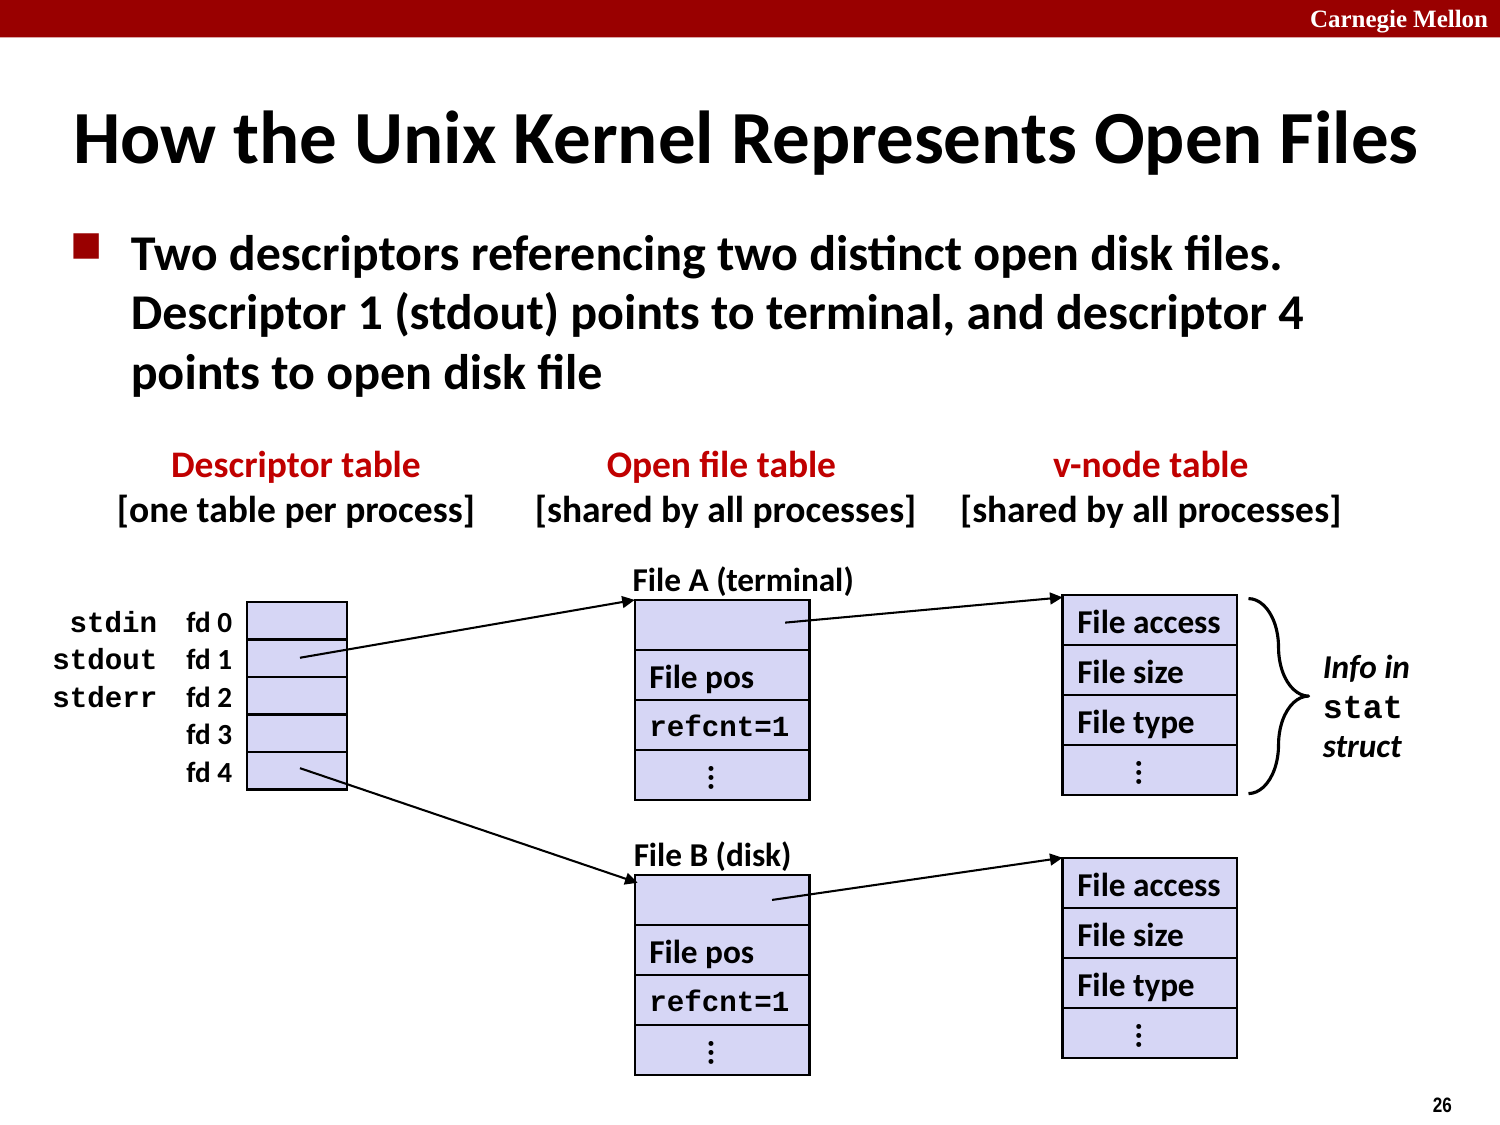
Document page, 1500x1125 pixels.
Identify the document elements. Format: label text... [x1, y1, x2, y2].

text_box refcnt=1 [634, 975, 810, 1025]
text_box [248, 677, 348, 714]
text_box fd 4 [147, 752, 248, 790]
text_box ... [1062, 746, 1238, 796]
text_box [248, 714, 348, 752]
text_box fd 2 [173, 677, 248, 714]
text_box [634, 875, 810, 925]
text_box File type [1062, 957, 1238, 1008]
text_box Open file table [shared by all processes] [520, 433, 932, 538]
text_box [785, 592, 1062, 623]
text_box File access [1062, 595, 1238, 645]
text_box Info in stat struct [1308, 637, 1459, 772]
text_box stderr [37, 683, 173, 721]
text_box ... [634, 1025, 810, 1075]
text_box stdin [54, 595, 173, 646]
list Two descriptors referencing two distinct open disk files. Descriptor 1 (stdout) points to terminal, and descriptor 4 points to open disk file [59, 212, 1423, 426]
text_box File pos [634, 925, 810, 975]
title How the Unix Kernel Represents Open Files [58, 71, 1488, 197]
text_box File access [1062, 857, 1238, 907]
text_box File size [1062, 907, 1238, 957]
text_box v-node table [shared by all processes] [945, 433, 1357, 538]
text_box [772, 853, 1063, 901]
text_box ... [634, 750, 810, 800]
text_box fd 3 [147, 714, 248, 752]
text_box [248, 602, 348, 639]
text_box fd 0 [173, 602, 248, 639]
text_box refcnt=1 [634, 699, 810, 750]
text_box File type [1062, 695, 1238, 746]
text_box File size [1062, 645, 1238, 695]
text_box Descriptor table [one table per process] [101, 433, 491, 538]
text_box File A (terminal) [617, 550, 870, 605]
text_box [634, 605, 810, 650]
text_box stdout [37, 633, 173, 683]
text_box [248, 752, 348, 790]
text_box ... [1062, 1008, 1238, 1058]
text_box [248, 639, 348, 677]
text_box File pos [634, 650, 810, 699]
text_box fd 1 [173, 639, 248, 677]
text_box File B (disk) [618, 825, 807, 880]
text_box [1248, 598, 1309, 794]
text_box [623, 880, 638, 885]
